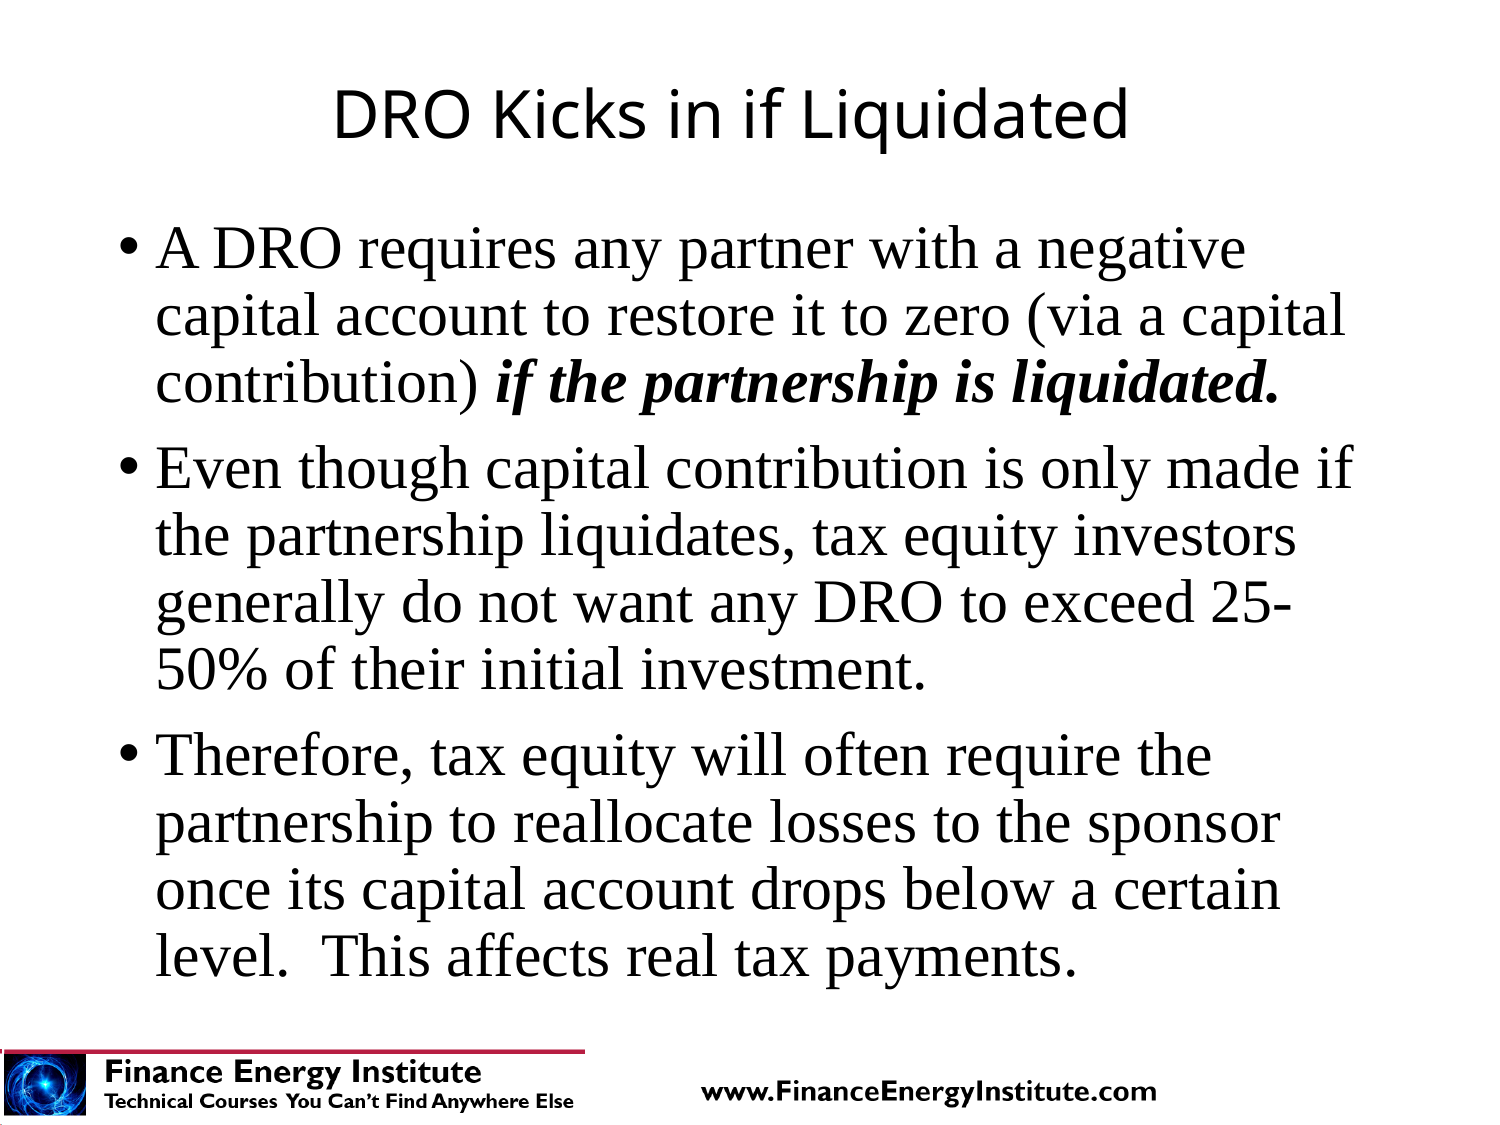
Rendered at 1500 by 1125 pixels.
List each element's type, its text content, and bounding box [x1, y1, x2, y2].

list A DRO requires any partner with a negative capital account to restore it to zero (via a capital contribution) if the partnership is liquidated. Even though capital contribution is only made if the partnership liquidates, tax equity investors generally do not want any DRO to exceed 25-50% of their initial investment. Therefore, tax equity will often require the partnership to reallocate losses to the sponsor once its capital account drops below a certain level. This affects real tax payments. [103, 207, 1400, 1014]
picture [0, 1042, 585, 1125]
title DRO Kicks in if Liquidated [103, 59, 1361, 174]
picture [696, 1074, 1166, 1112]
